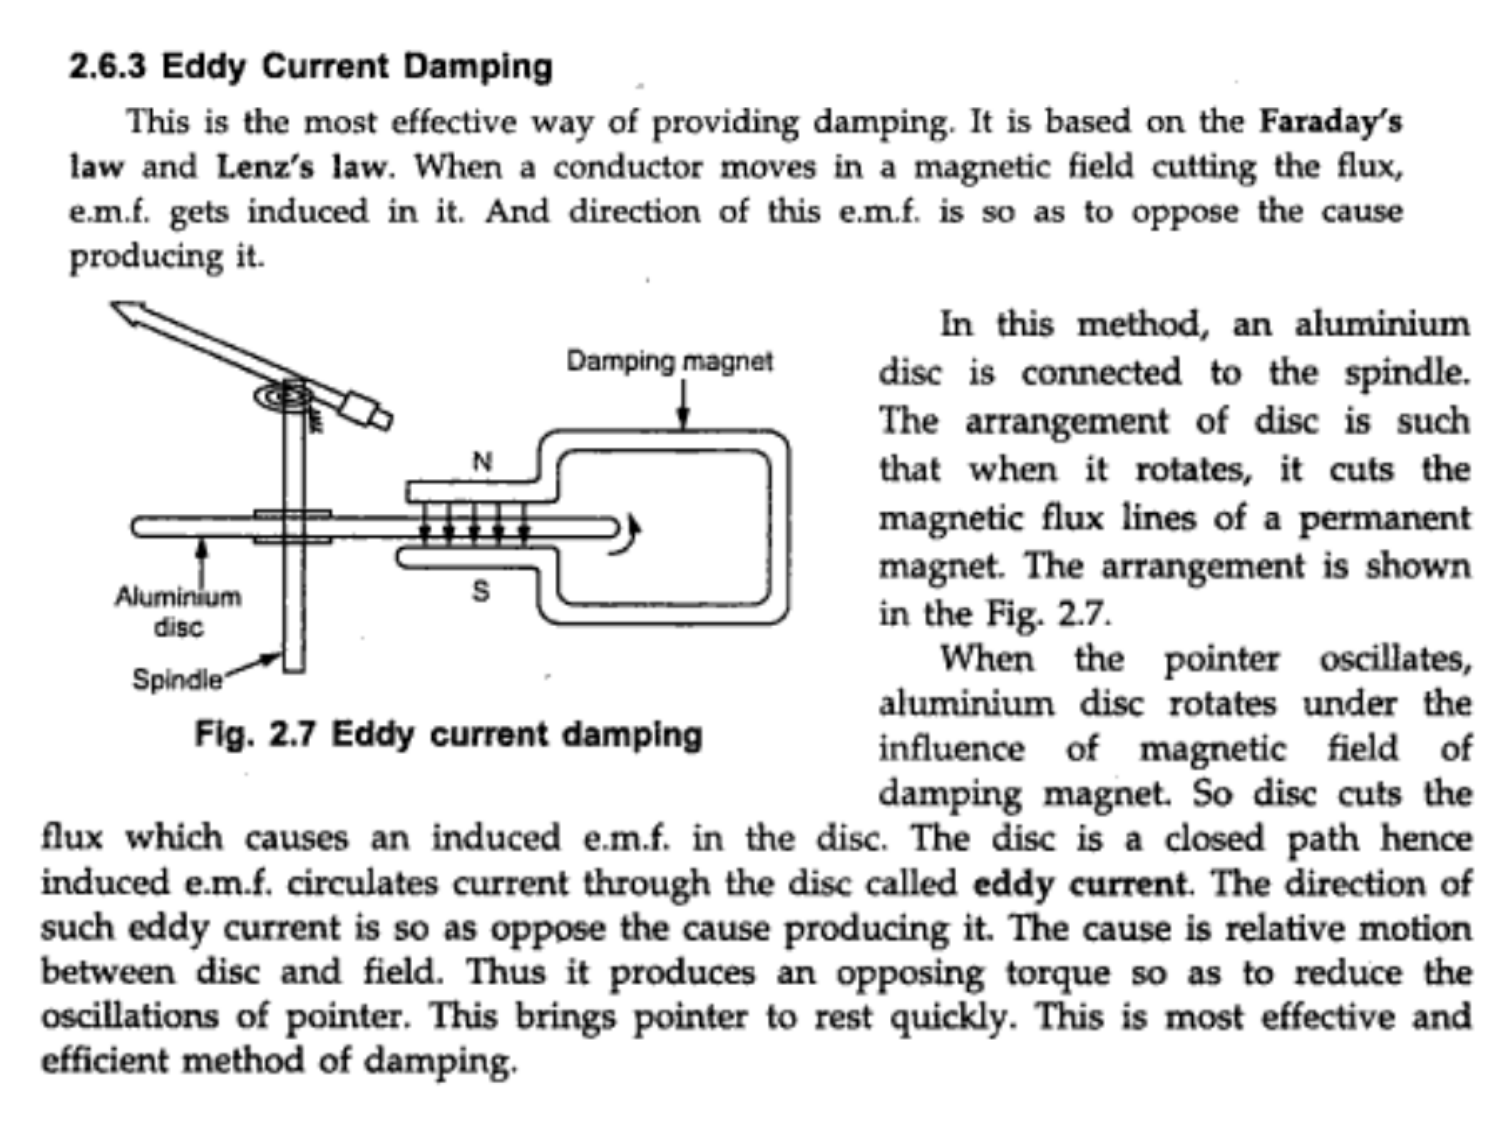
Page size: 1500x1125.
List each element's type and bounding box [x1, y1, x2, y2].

picture [37, 287, 1500, 1088]
list [37, 37, 1451, 286]
